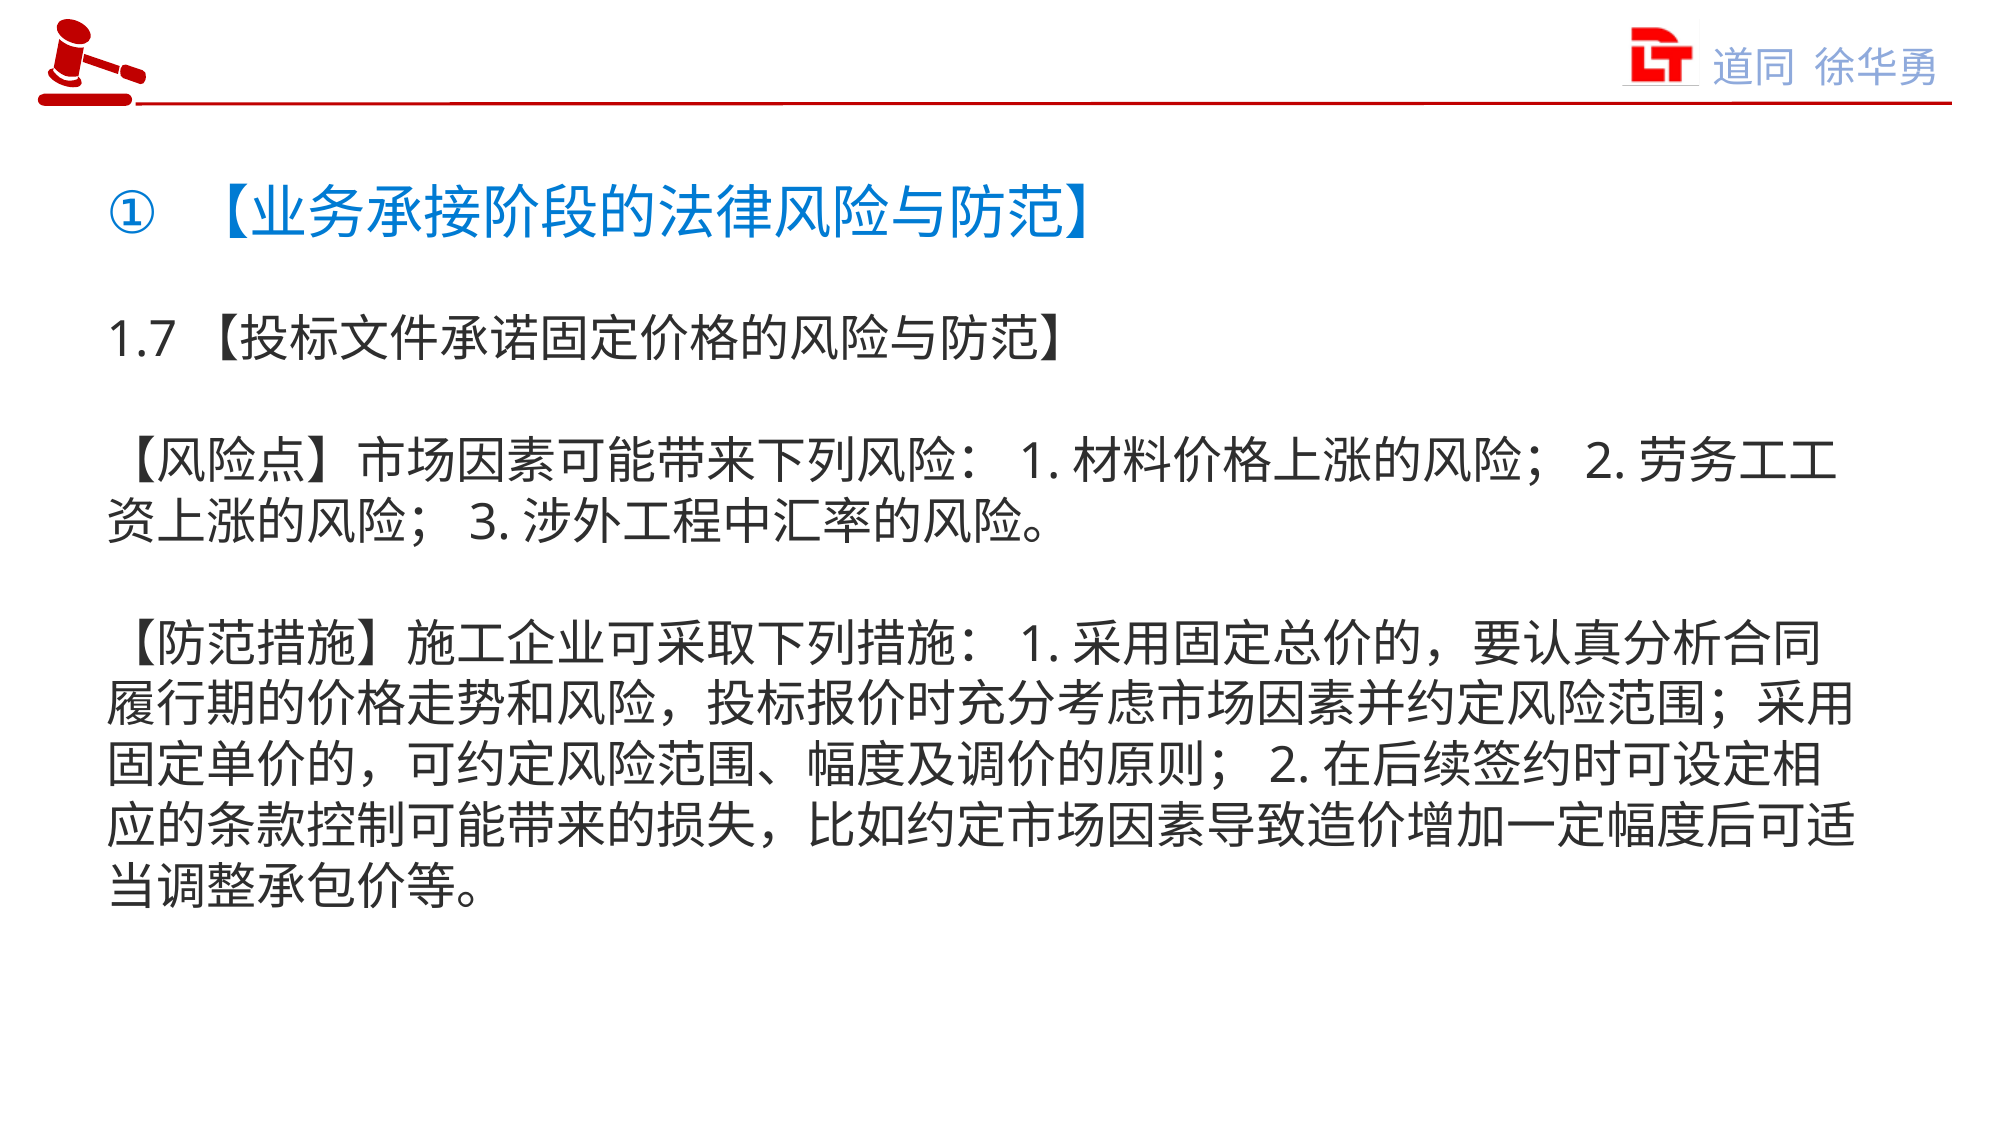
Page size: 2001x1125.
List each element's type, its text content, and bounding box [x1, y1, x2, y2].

text_box 【业务承接阶段的法律风险与防范】 1.7【投标文件承诺固定价格的风险与防范】 【风险点】市场因素可能带来下列风险：1.材料价格上涨的风险；2.劳务工工资上涨的风险；3.涉外工程中汇率的风险。 【防范措施】施工企业可采取下列措施：1.采用固定总价的，要认真分析合同履行期的价格走势和风险，投标报价时充分考虑市场因素并约定风险范围；采用固定单价的，可约定风险范围、幅度及调价的原则；2.在后续签约时可设定相应的条款控制可能带来的损失，比如约定市场因素导致造价增加一定幅度后可适当调整承包价等。 [91, 177, 1878, 922]
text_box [37, 17, 1954, 106]
picture [1622, 19, 1699, 97]
